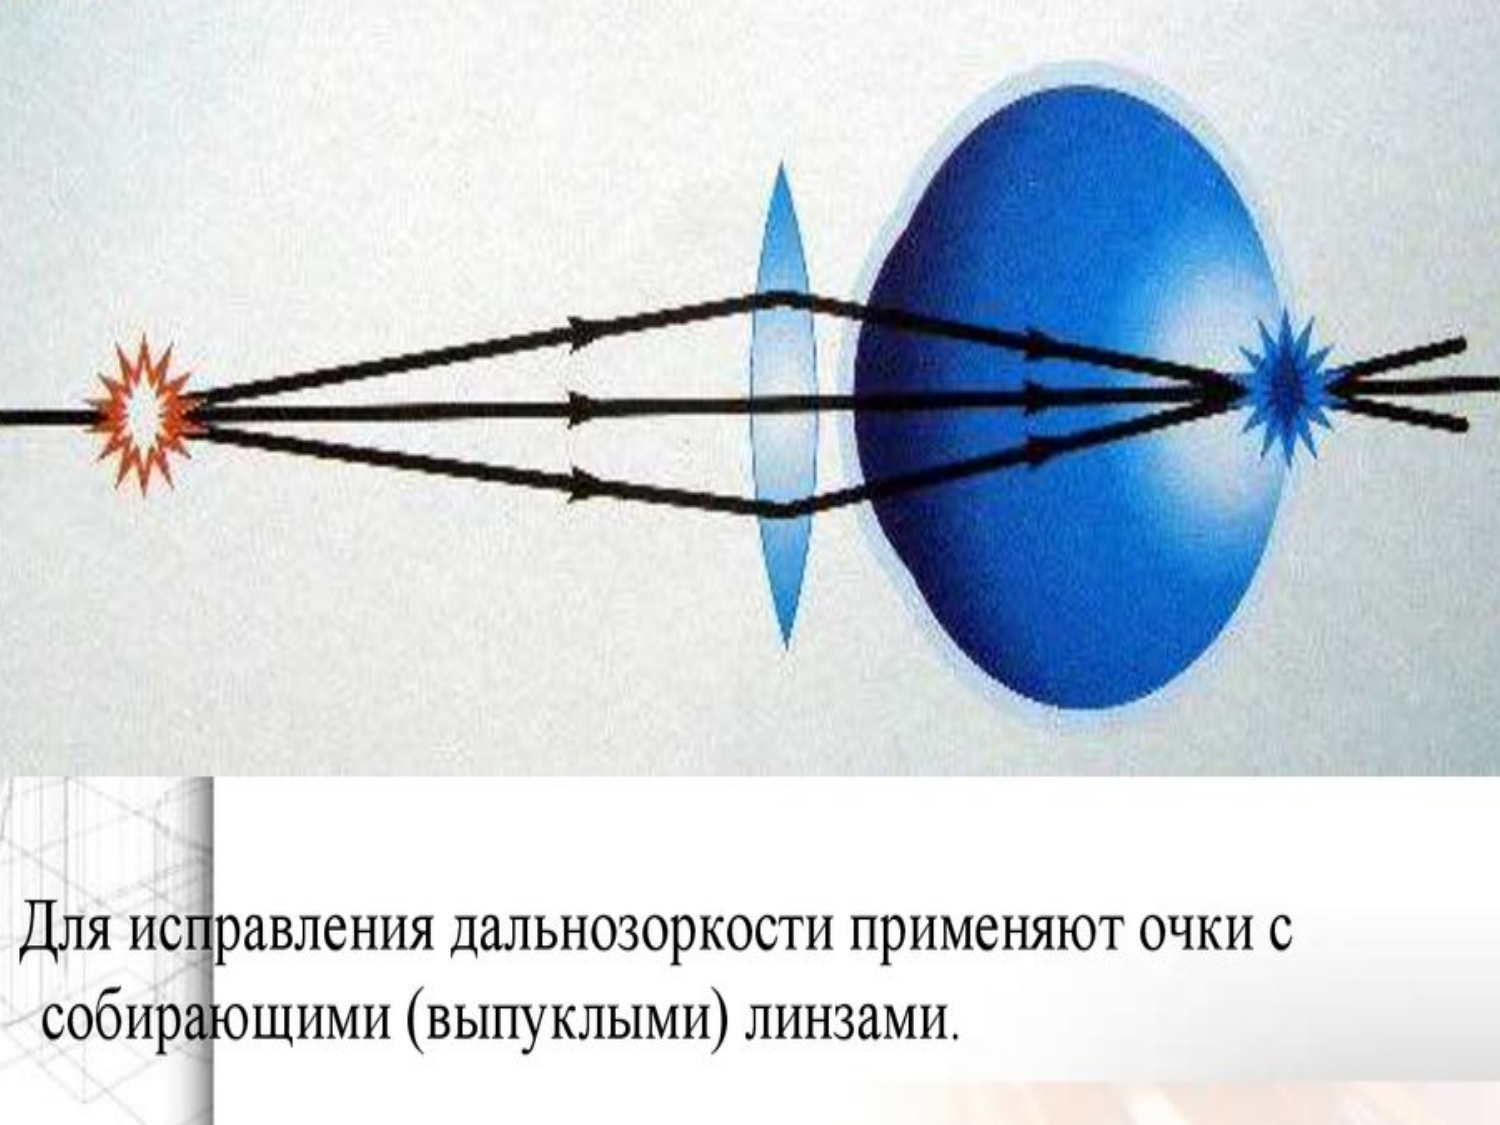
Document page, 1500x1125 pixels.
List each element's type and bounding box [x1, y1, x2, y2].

list [0, 0, 1500, 1125]
